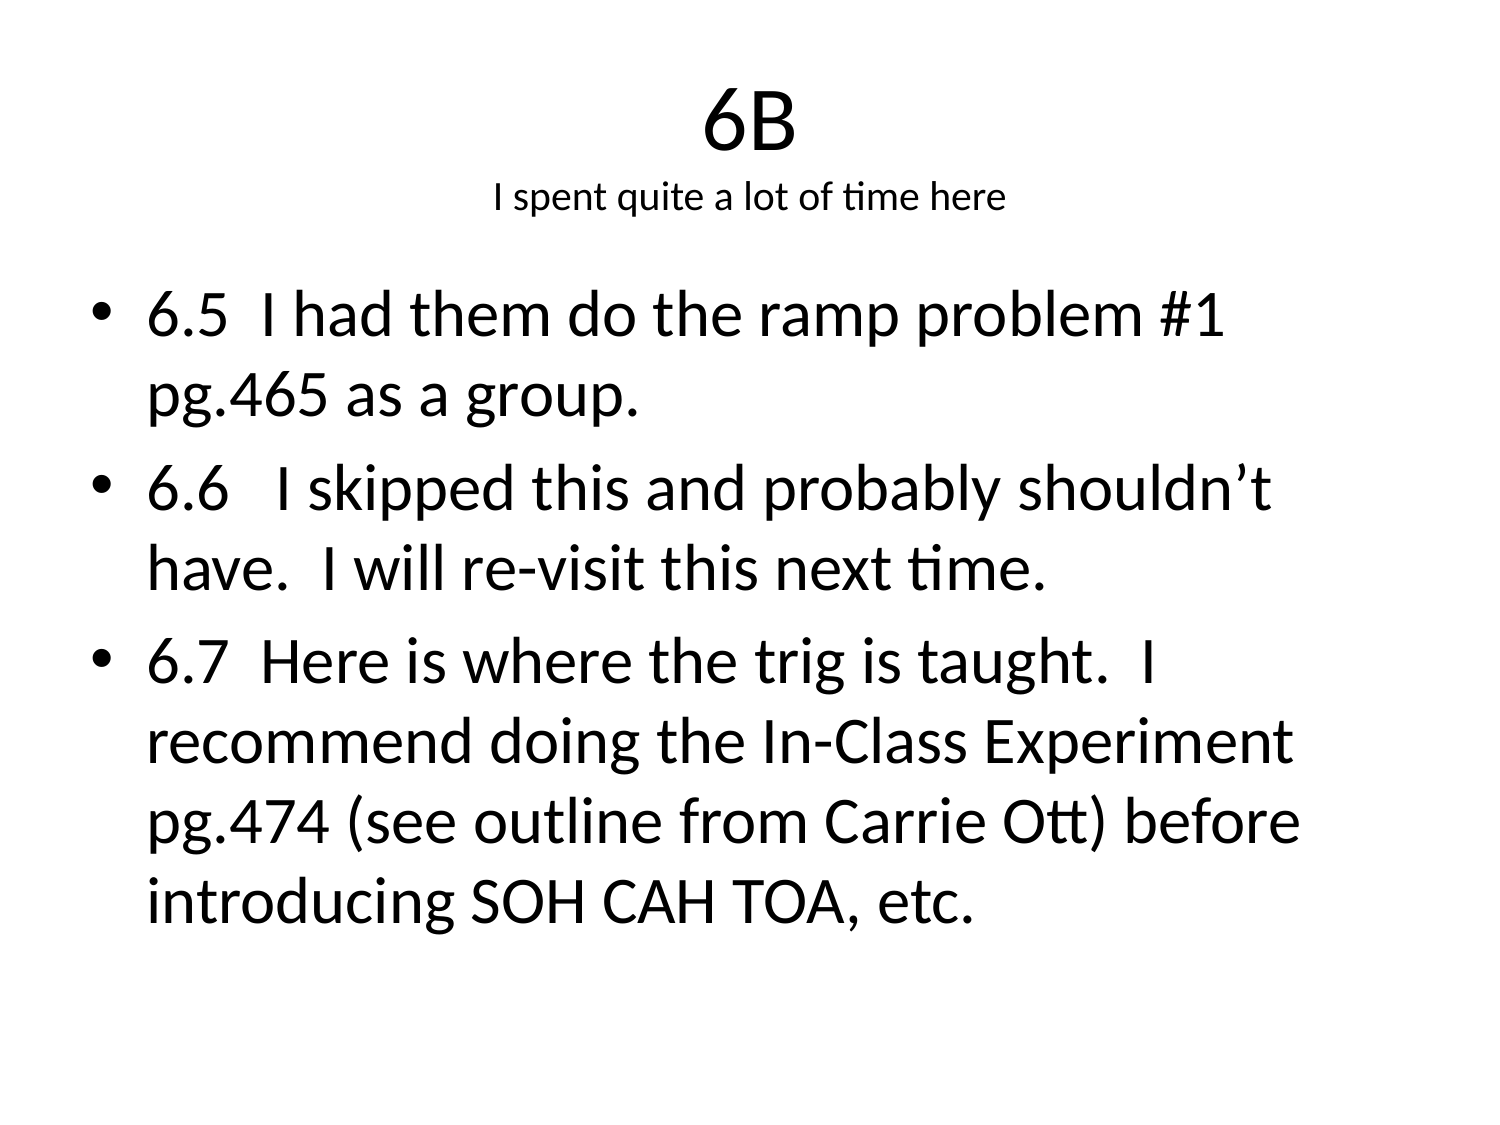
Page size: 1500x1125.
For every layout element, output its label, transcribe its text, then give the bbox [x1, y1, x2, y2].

list 6.5 I had them do the ramp problem #1 pg.465 as a group. 6.6 I skipped this and probably shouldn’t have. I will re-visit this next time. 6.7 Here is where the trig is taught. I recommend doing the In-Class Experiment pg.474 (see outline from Carrie Ott) before introducing SOH CAH TOA, etc. [75, 262, 1425, 1005]
title 6B I spent quite a lot of time here [75, 45, 1425, 233]
